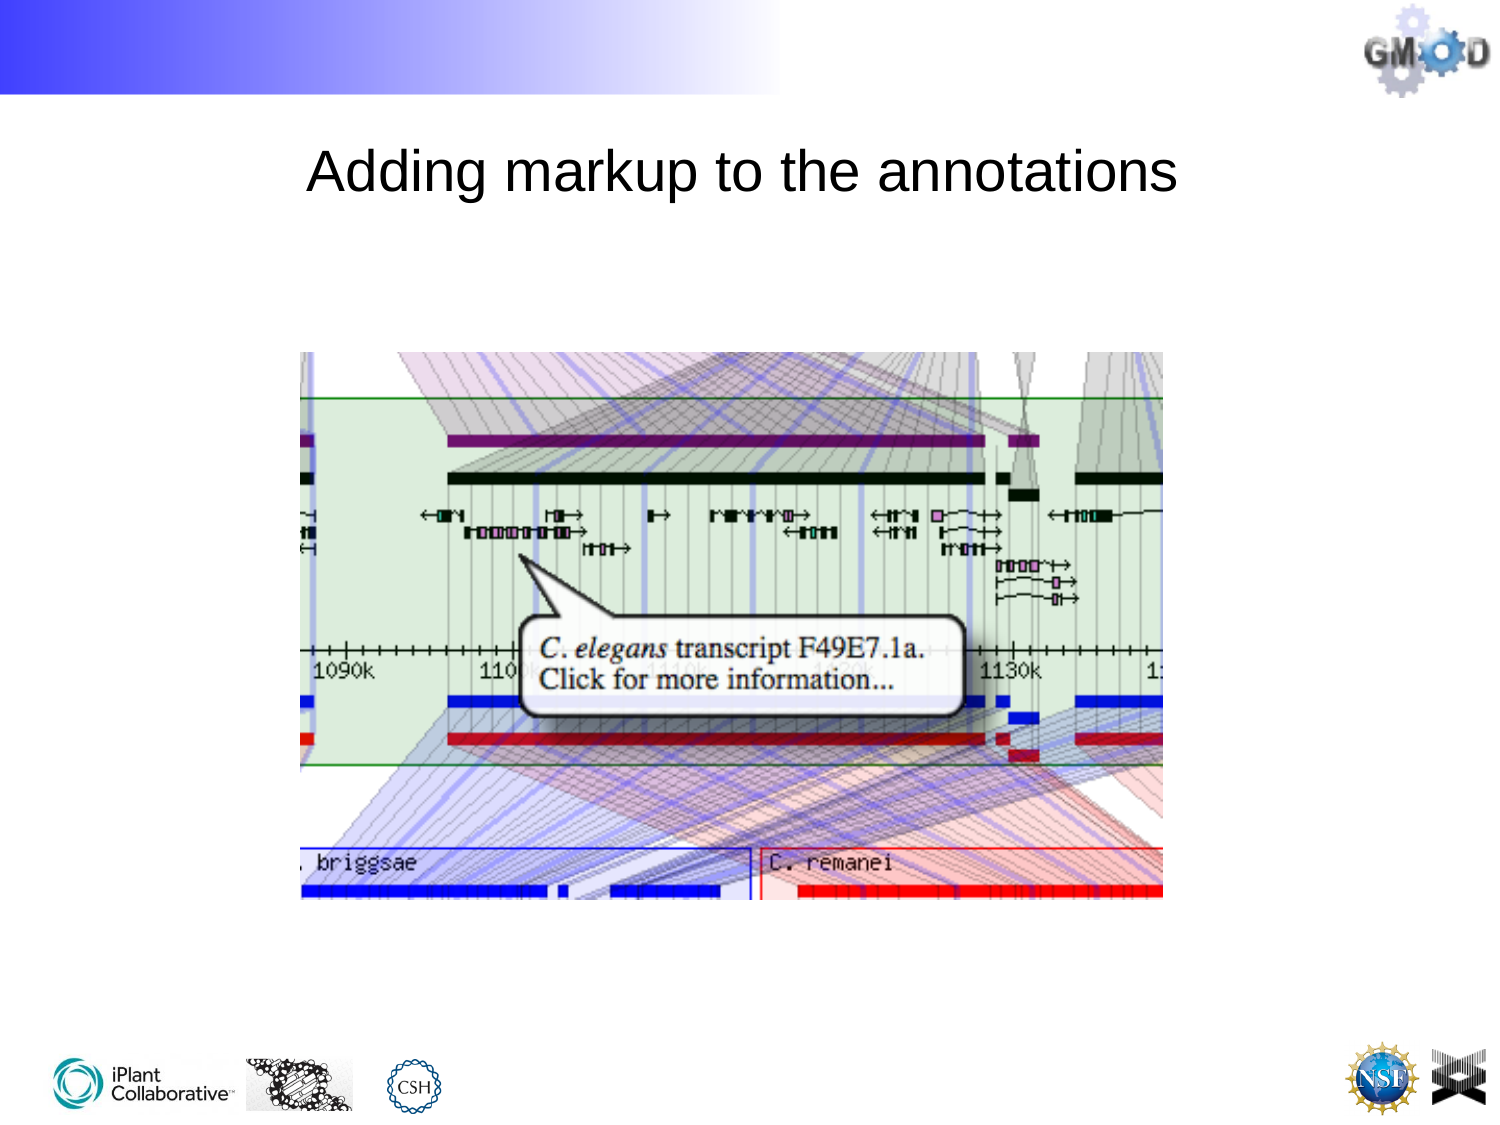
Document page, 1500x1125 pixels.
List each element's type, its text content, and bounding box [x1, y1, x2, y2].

picture [382, 1054, 442, 1116]
picture [299, 351, 1163, 901]
picture [39, 1053, 240, 1115]
picture [1344, 1040, 1420, 1116]
picture [1431, 1049, 1487, 1105]
text_box Adding markup to the annotations [287, 125, 1200, 211]
picture [246, 1056, 353, 1113]
